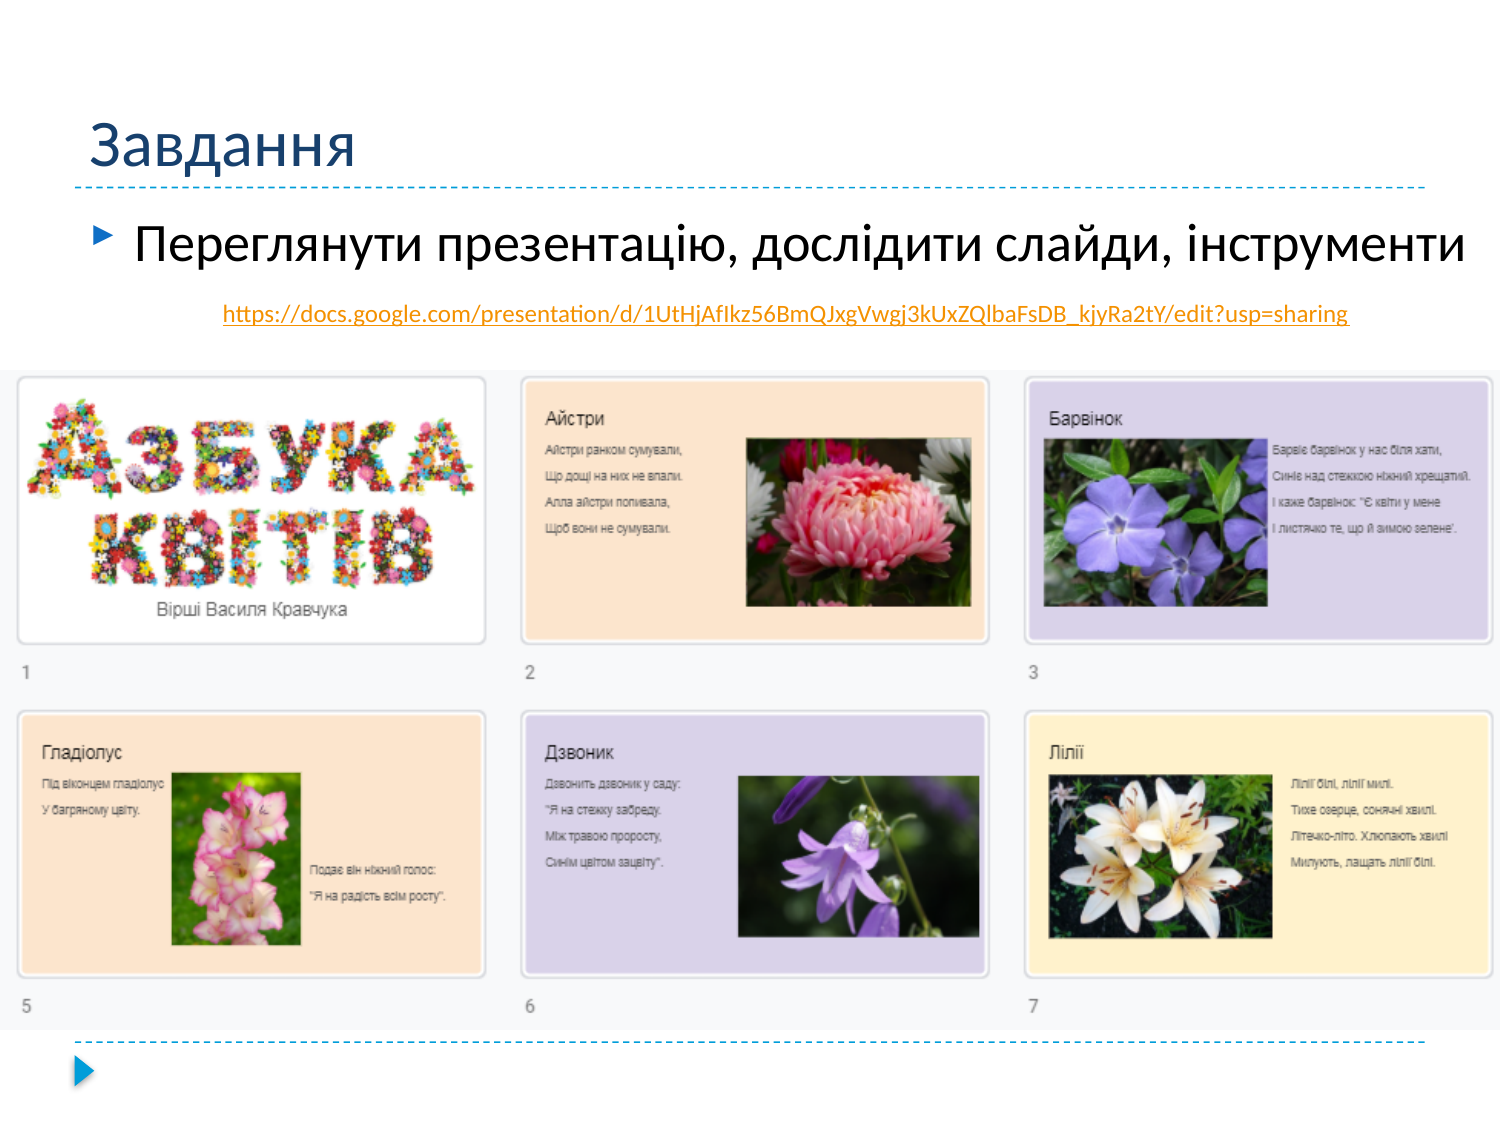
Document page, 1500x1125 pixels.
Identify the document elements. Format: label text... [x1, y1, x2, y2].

text_box https://docs.google.com/presentation/d/1UtHjAfIkz56BmQJxgVwgj3kUxZQlbaFsDB_kjyRa2tY/edit?usp=sharing [207, 290, 1367, 336]
list Переглянути презентацію, дослідити слайди, інструменти [75, 200, 1500, 370]
picture [0, 370, 1500, 1030]
title Завдання [75, 24, 1425, 188]
